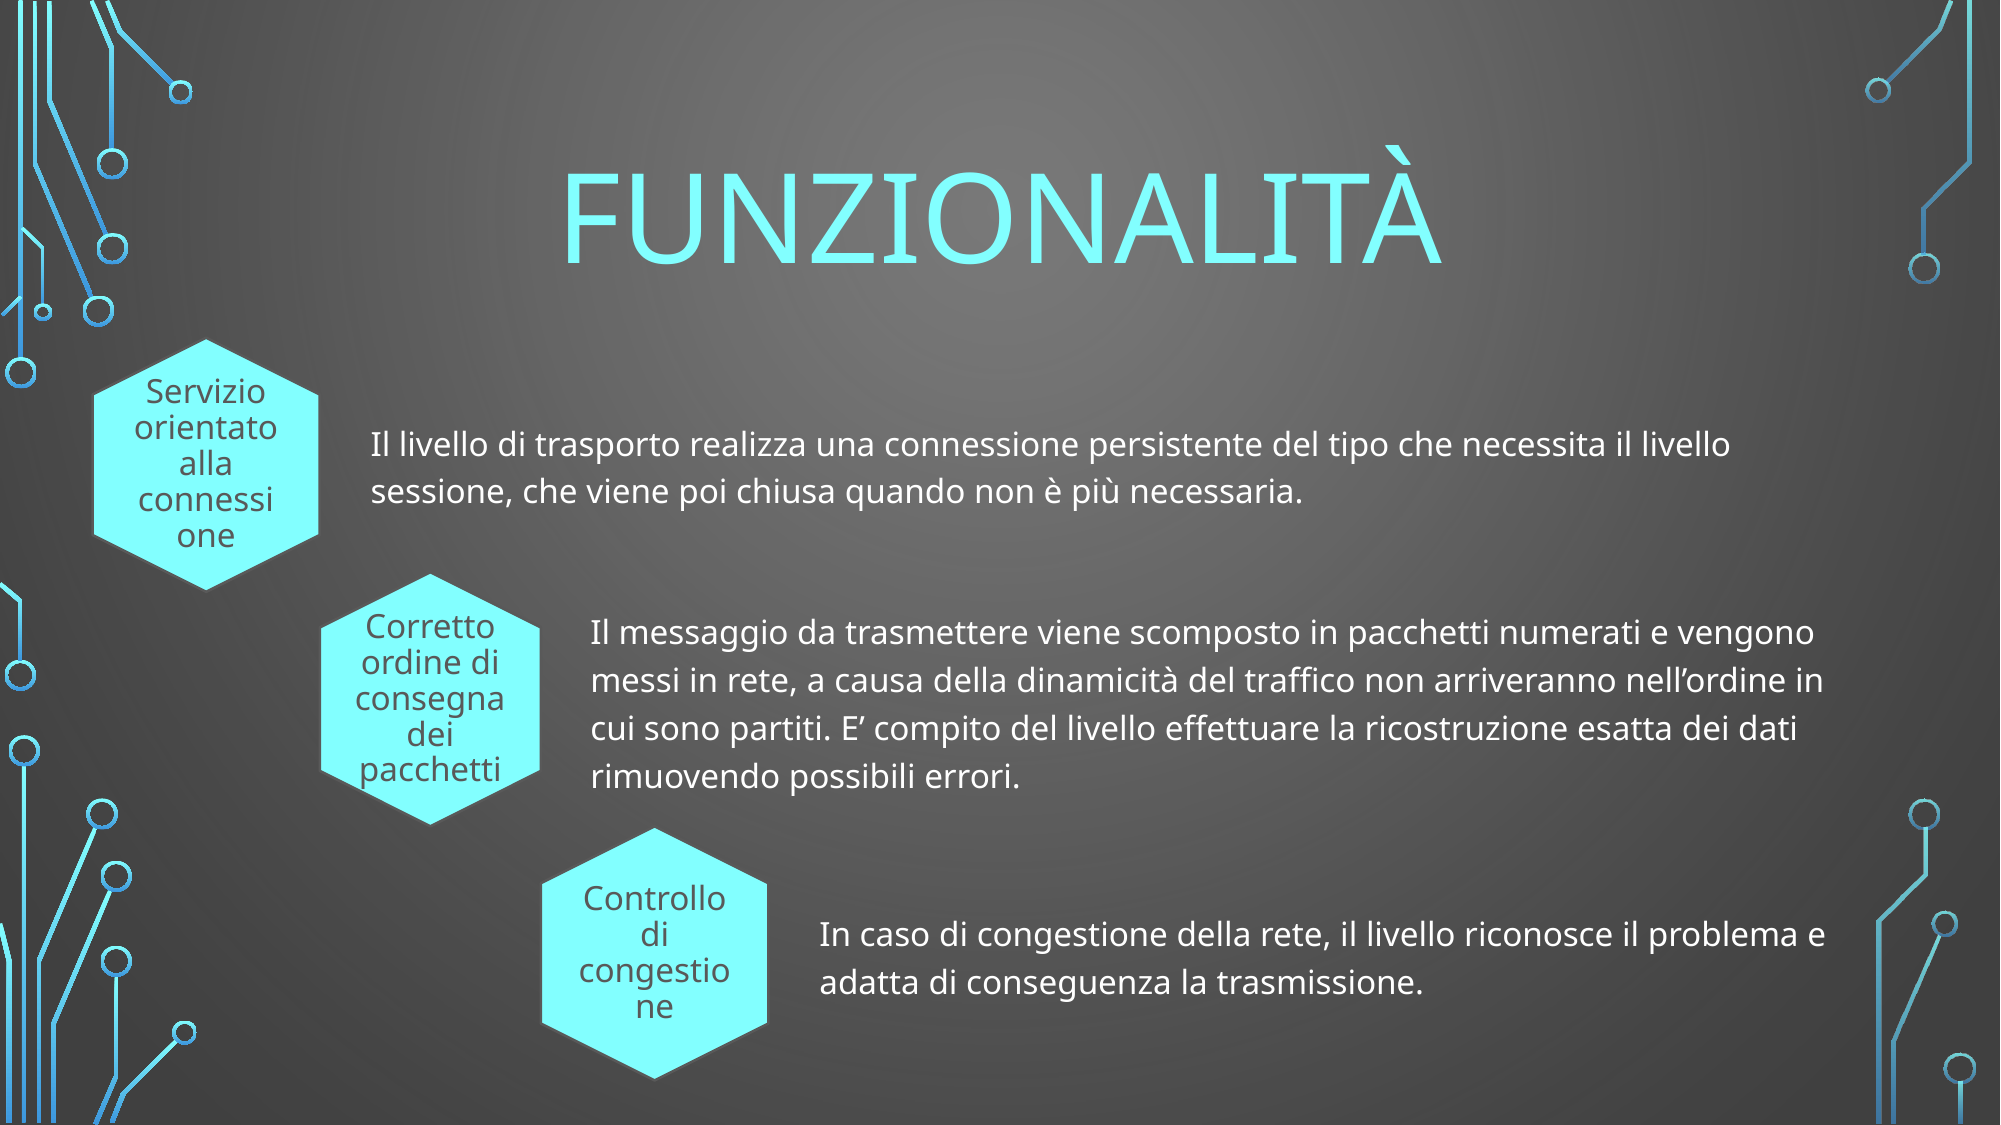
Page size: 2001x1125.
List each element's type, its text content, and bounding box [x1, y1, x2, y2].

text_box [92, 337, 320, 593]
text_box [540, 826, 769, 1081]
list Il livello di trasporto realizza una connessione persistente del tipo che necessita il livello sessione, che viene poi chiusa quando non è più necessaria. [355, 375, 1844, 550]
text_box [319, 571, 542, 827]
text_box In caso di congestione della rete, il livello riconosce il problema e adatta di conseguenza la trasmissione. [804, 866, 1844, 1041]
title Funzionalità [187, 101, 1813, 344]
text_box Il messaggio da trasmettere viene scomposto in pacchetti numerati e vengono messi in rete, a causa della dinamicità del traffico non arriveranno nell’ordine in cui sono partiti. E’ compito del livello effettuare la ricostruzione esatta dei dati rimuovendo possibili errori. [575, 612, 1844, 787]
